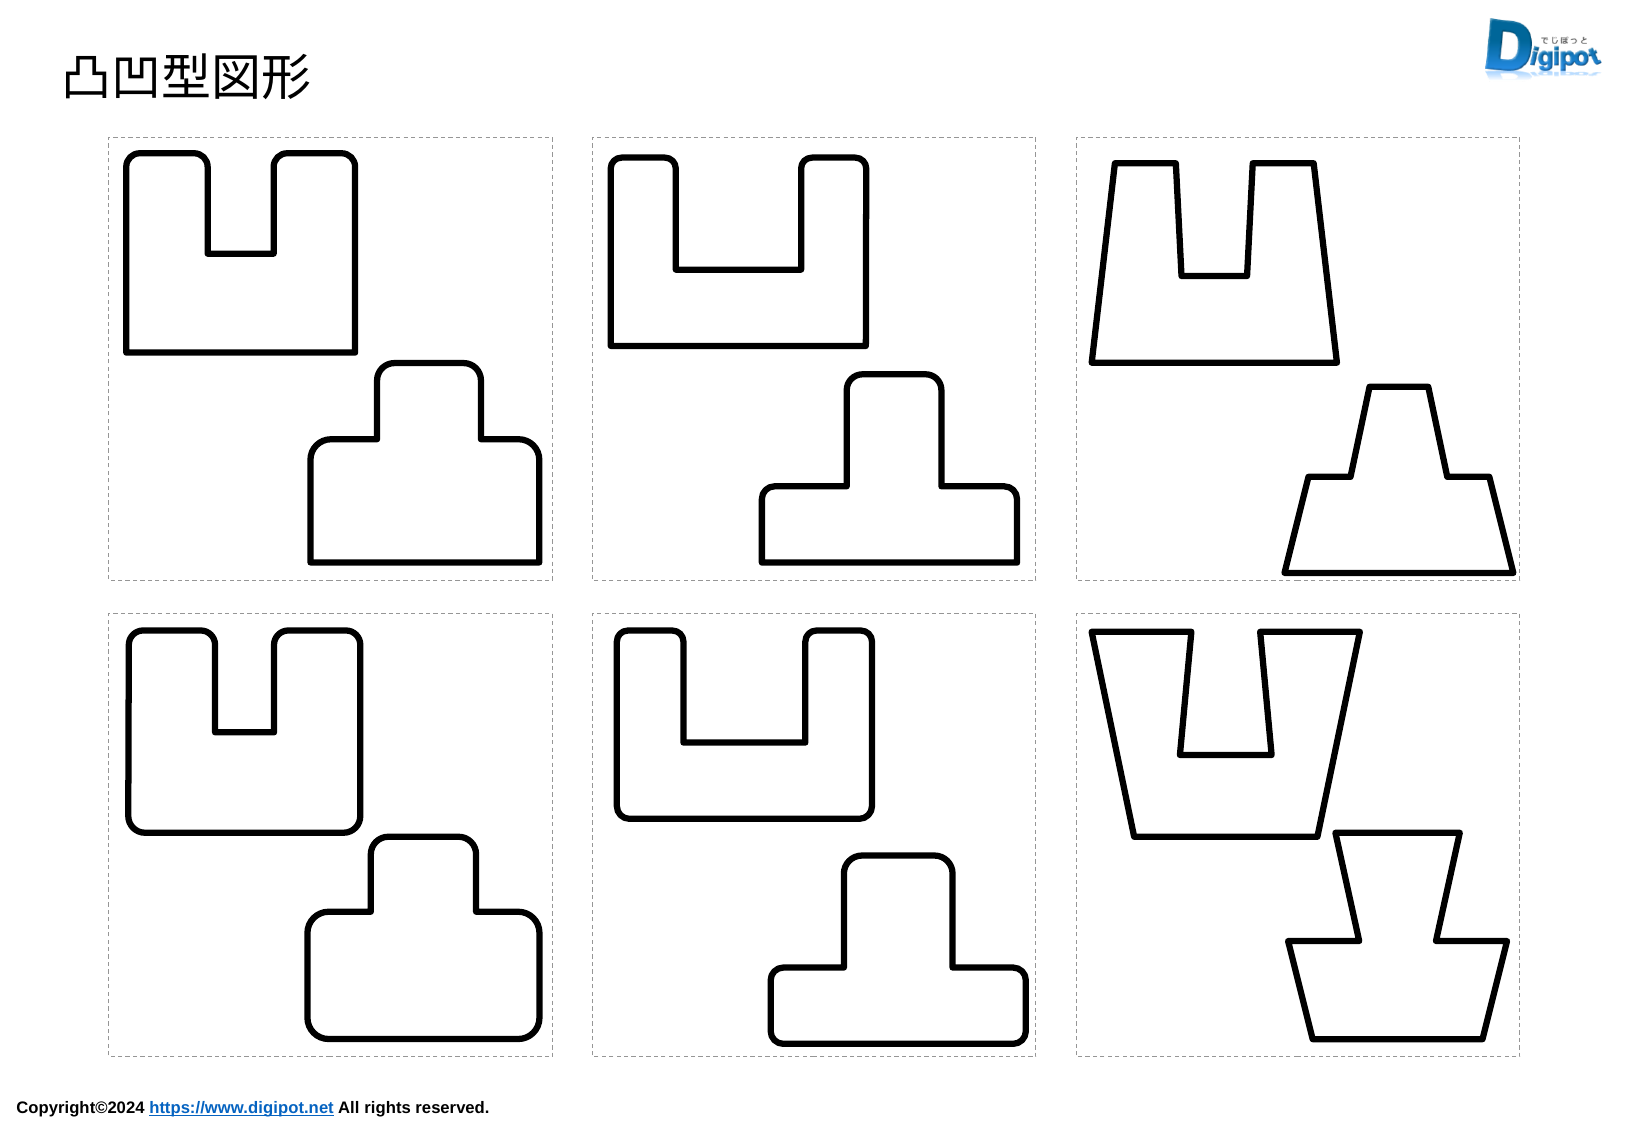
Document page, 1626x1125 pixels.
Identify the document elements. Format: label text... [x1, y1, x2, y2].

text_box [307, 836, 540, 1040]
text_box [610, 157, 867, 346]
text_box [126, 153, 356, 353]
text_box [1284, 386, 1514, 573]
text_box [1091, 163, 1337, 363]
text_box [770, 855, 1026, 1044]
text_box [128, 630, 361, 833]
text_box [616, 630, 873, 819]
text_box [1288, 832, 1508, 1040]
text_box [1091, 631, 1360, 837]
text_box [310, 363, 540, 563]
text_box 凸凹型図形 [46, 38, 327, 113]
picture [1485, 18, 1602, 82]
text_box [761, 374, 1018, 563]
